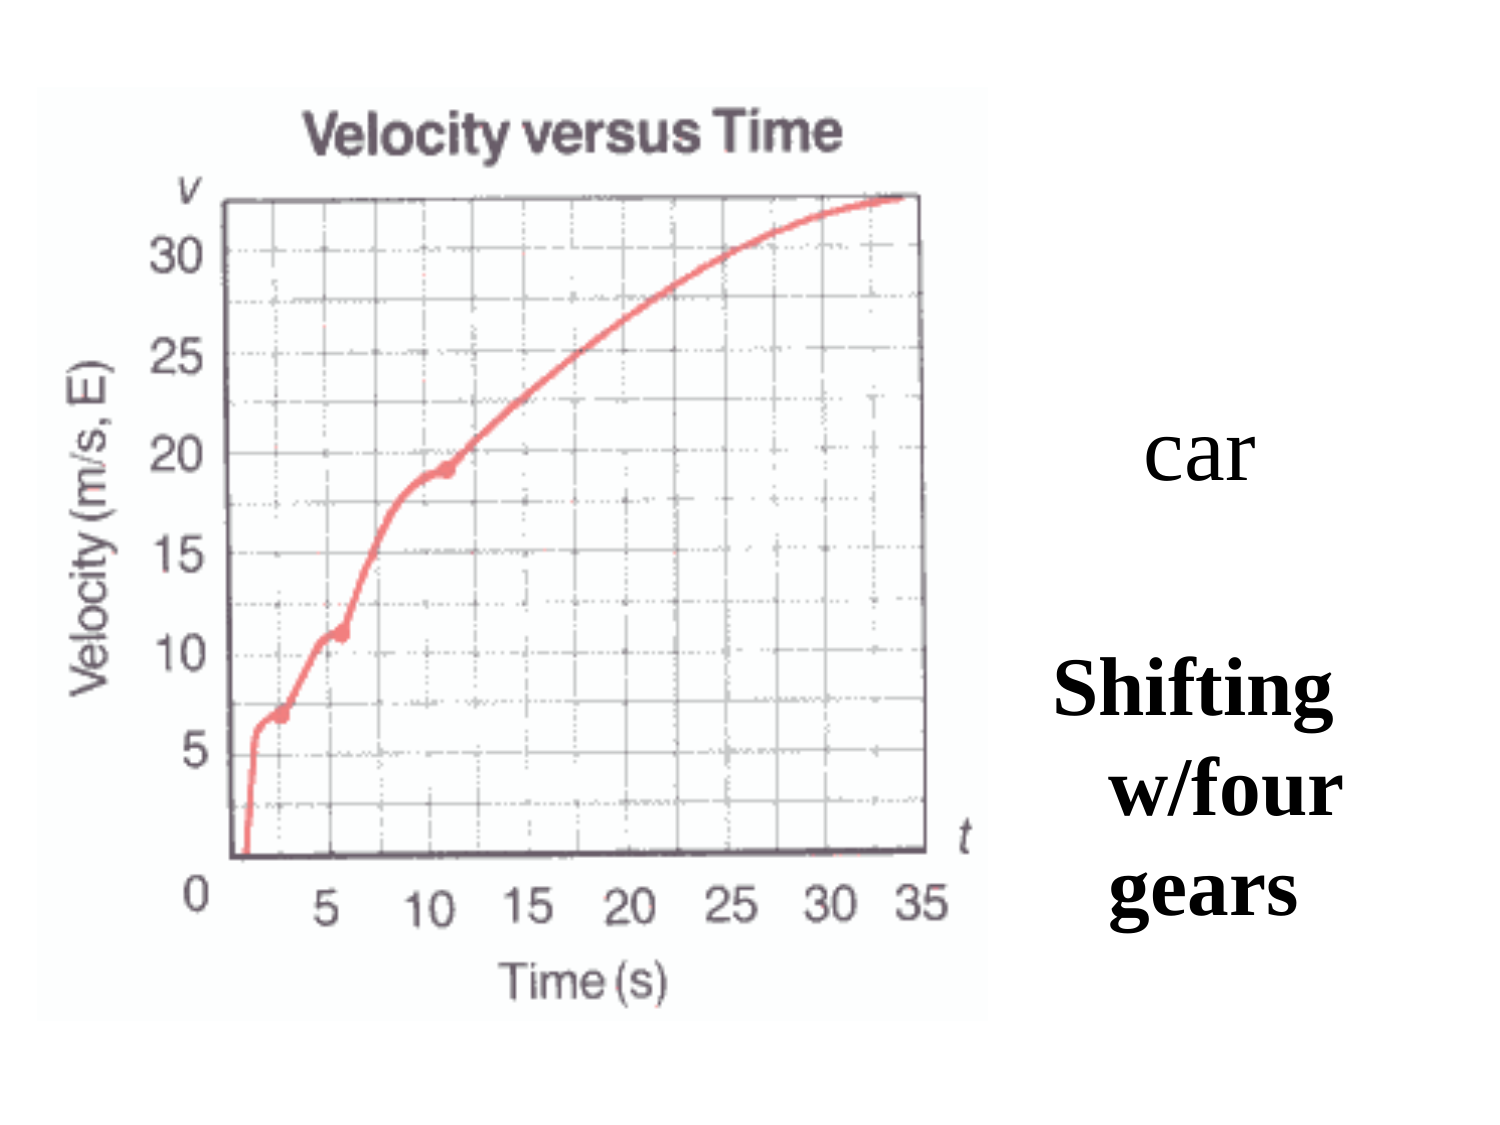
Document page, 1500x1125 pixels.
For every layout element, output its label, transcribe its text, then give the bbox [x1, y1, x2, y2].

picture [37, 87, 988, 1021]
title car [1024, 349, 1376, 538]
list Shifting w/four gears [1037, 624, 1388, 1001]
